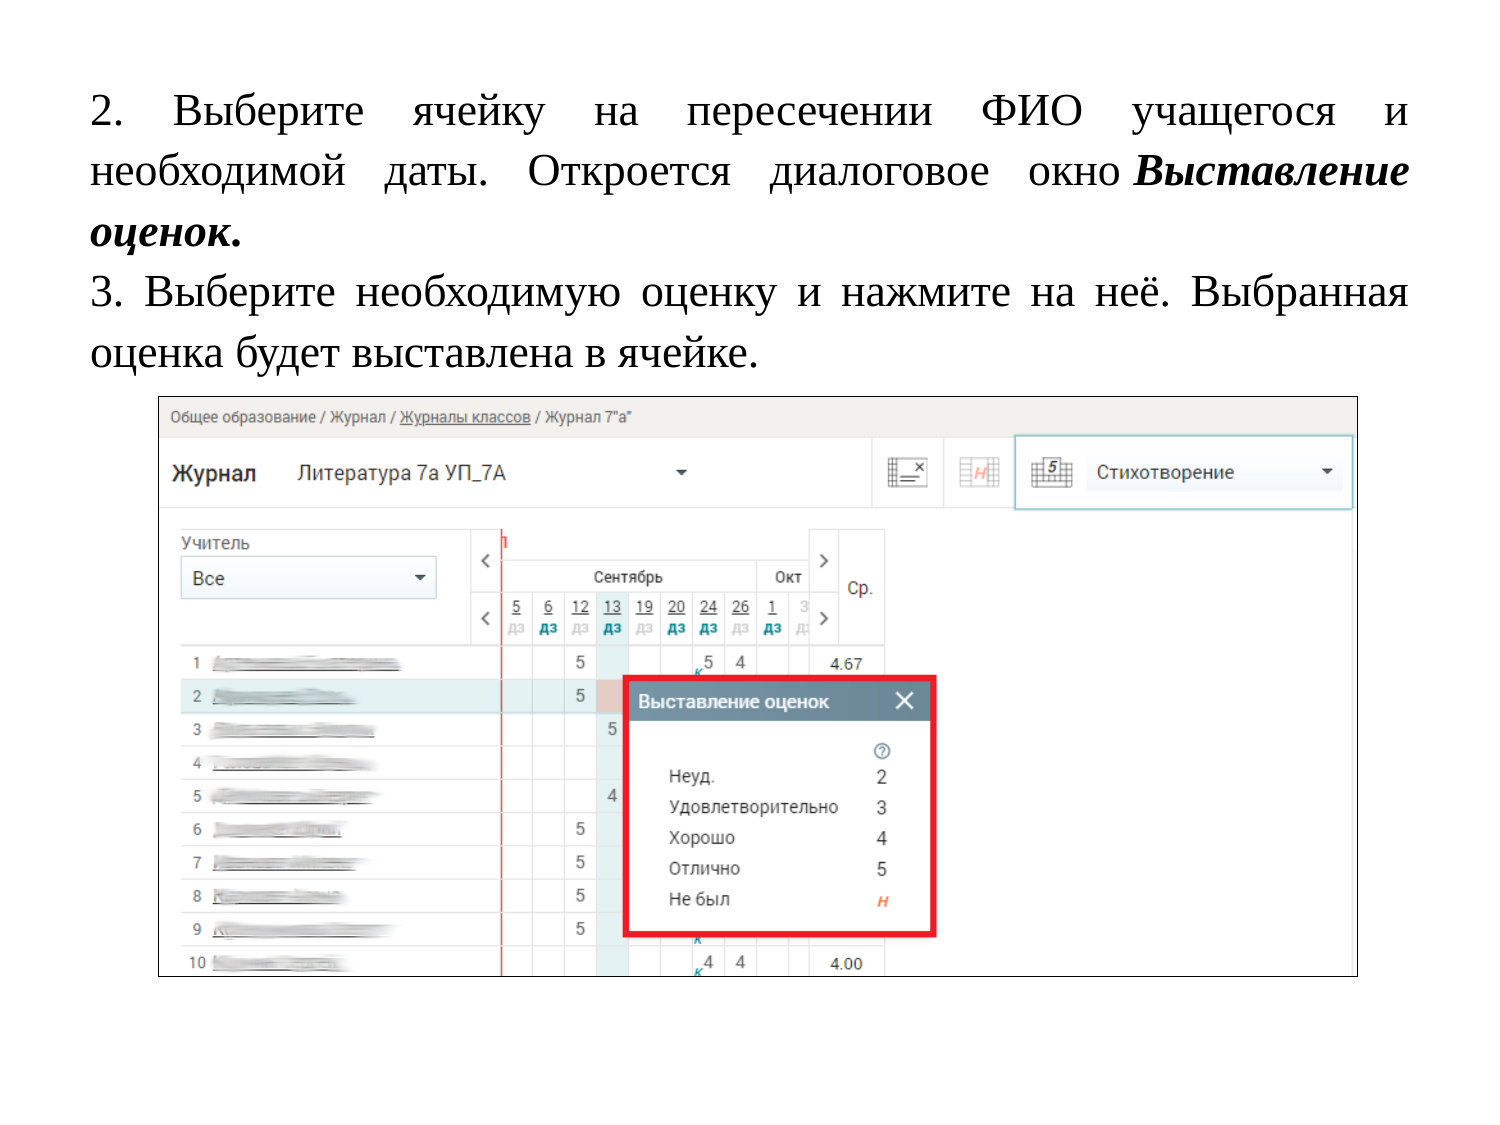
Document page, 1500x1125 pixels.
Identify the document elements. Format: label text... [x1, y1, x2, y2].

picture [159, 396, 1357, 977]
list 2. Выберите ячейку на пересечении ФИО учащегося и необходимой даты. Откроется диалоговое окно Выставление оценок. 3. Выберите необходимую оценку и нажмите на неё. Выбранная оценка будет выставлена в ячейке. [75, 66, 1425, 1005]
